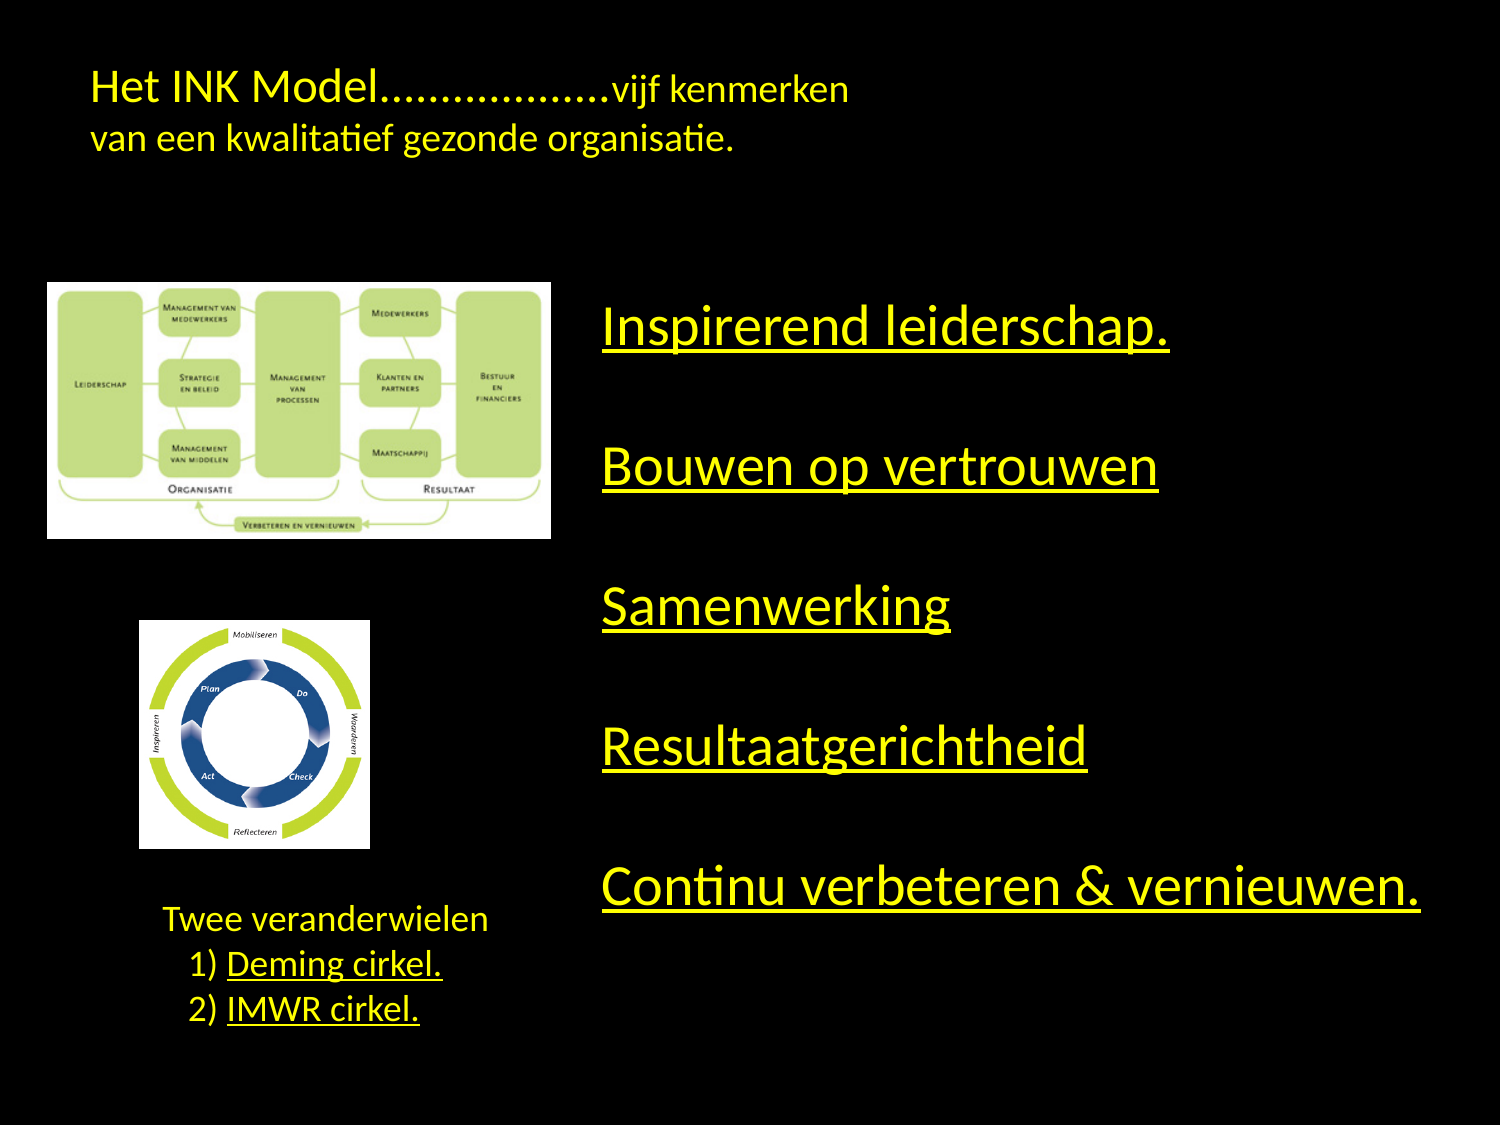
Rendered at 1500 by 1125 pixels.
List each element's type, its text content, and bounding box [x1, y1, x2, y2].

title Het INK Model...................vijf kenmerken van een kwalitatief gezonde organisatie. [75, 45, 1429, 168]
text_box Inspirerend leiderschap. Bouwen op vertrouwen Samenwerking Resultaatgerichtheid Continu verbeteren & vernieuwen. [587, 279, 1437, 925]
text_box Twee veranderwielen 1) Deming cirkel. 2) IMWR cirkel. [147, 886, 505, 1037]
picture [47, 281, 551, 539]
picture [139, 619, 371, 849]
